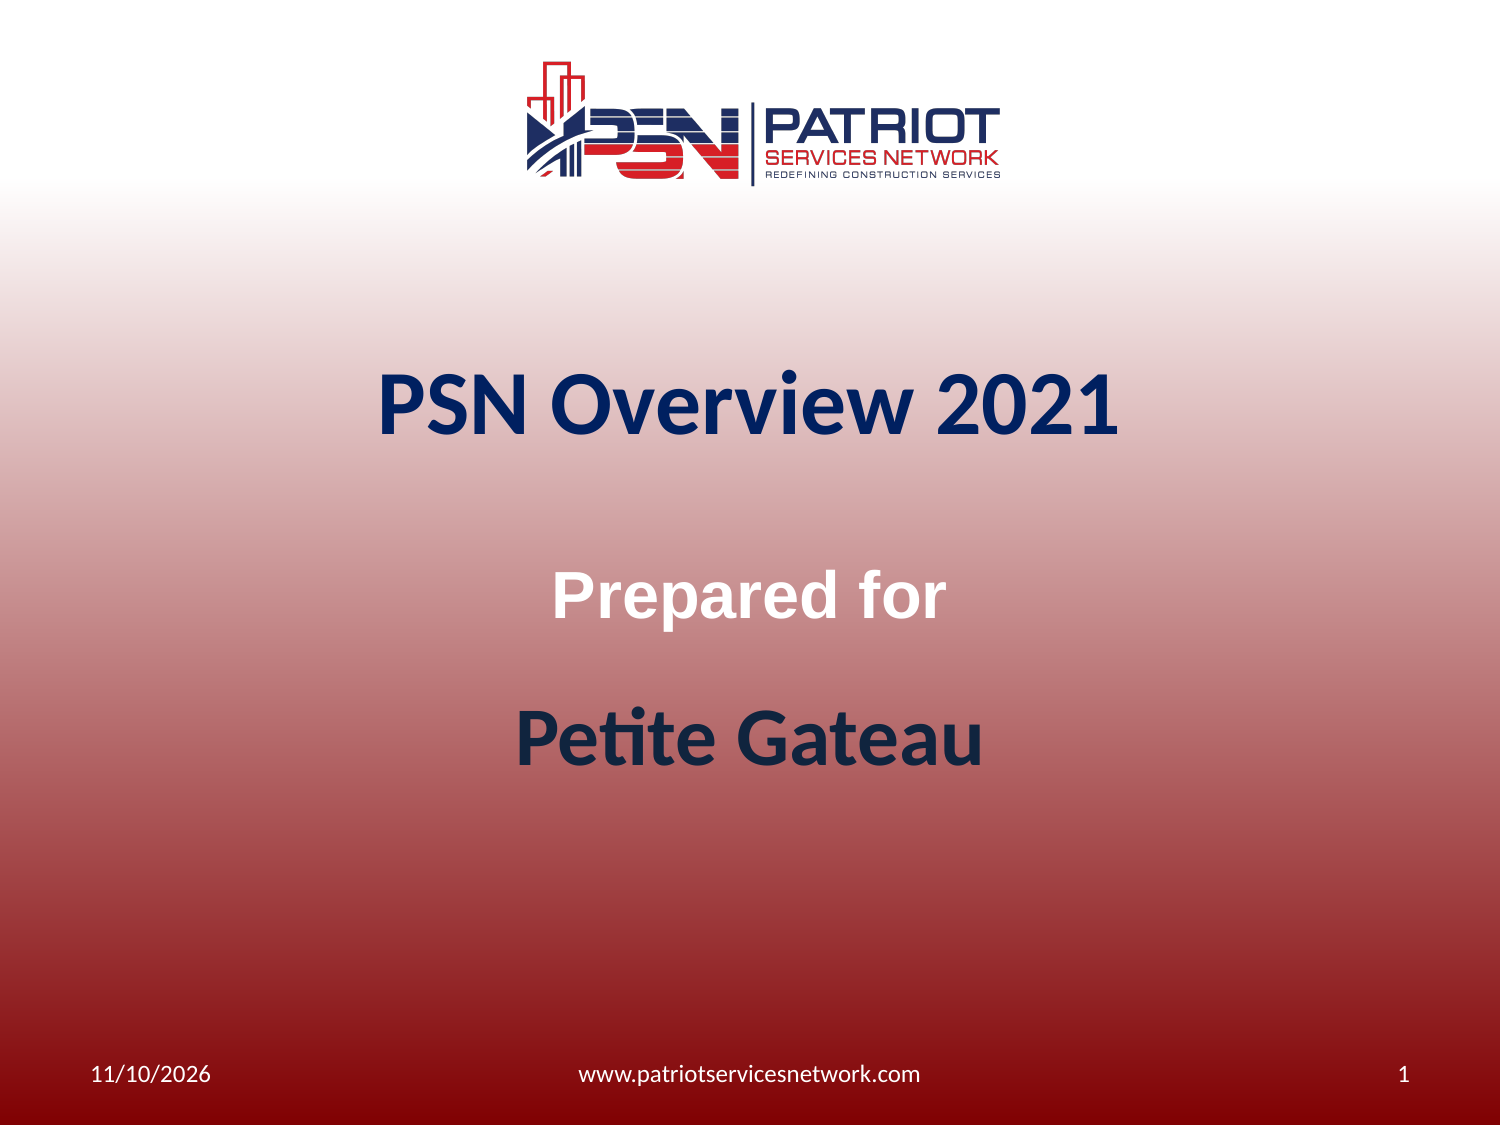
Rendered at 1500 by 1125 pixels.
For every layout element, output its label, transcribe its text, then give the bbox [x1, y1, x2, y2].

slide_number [75, 1042, 425, 1103]
footer www.patriotservicesnetwork.com [512, 1042, 988, 1103]
title PSN Overview 2021 [112, 277, 1388, 519]
text_box Petite Gateau [500, 674, 1000, 790]
slide_number 1 [1074, 1042, 1425, 1103]
picture [438, 0, 1062, 245]
subtitle Prepared for [225, 544, 1275, 833]
